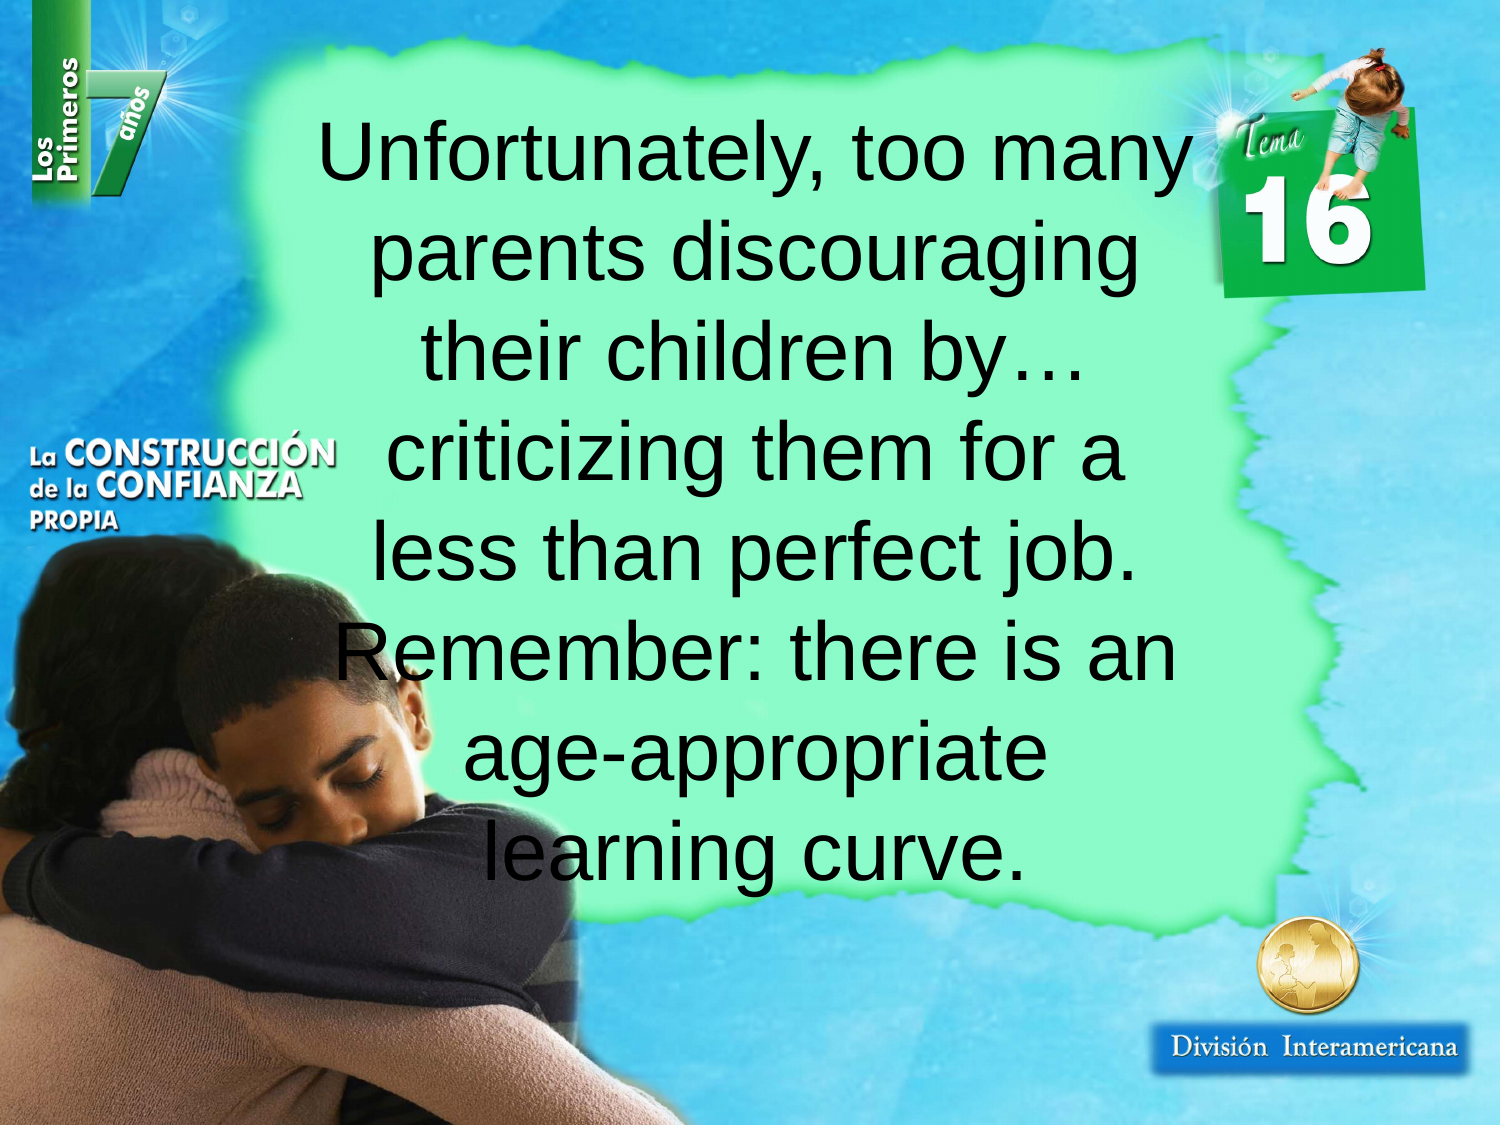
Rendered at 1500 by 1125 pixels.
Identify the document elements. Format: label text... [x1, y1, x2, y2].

picture [0, 0, 1500, 1125]
text_box Unfortunately, too many parents discouraging their children by…criticizing them for a less than perfect job. Remember: there is an age-appropriate learning curve. [301, 89, 1211, 905]
